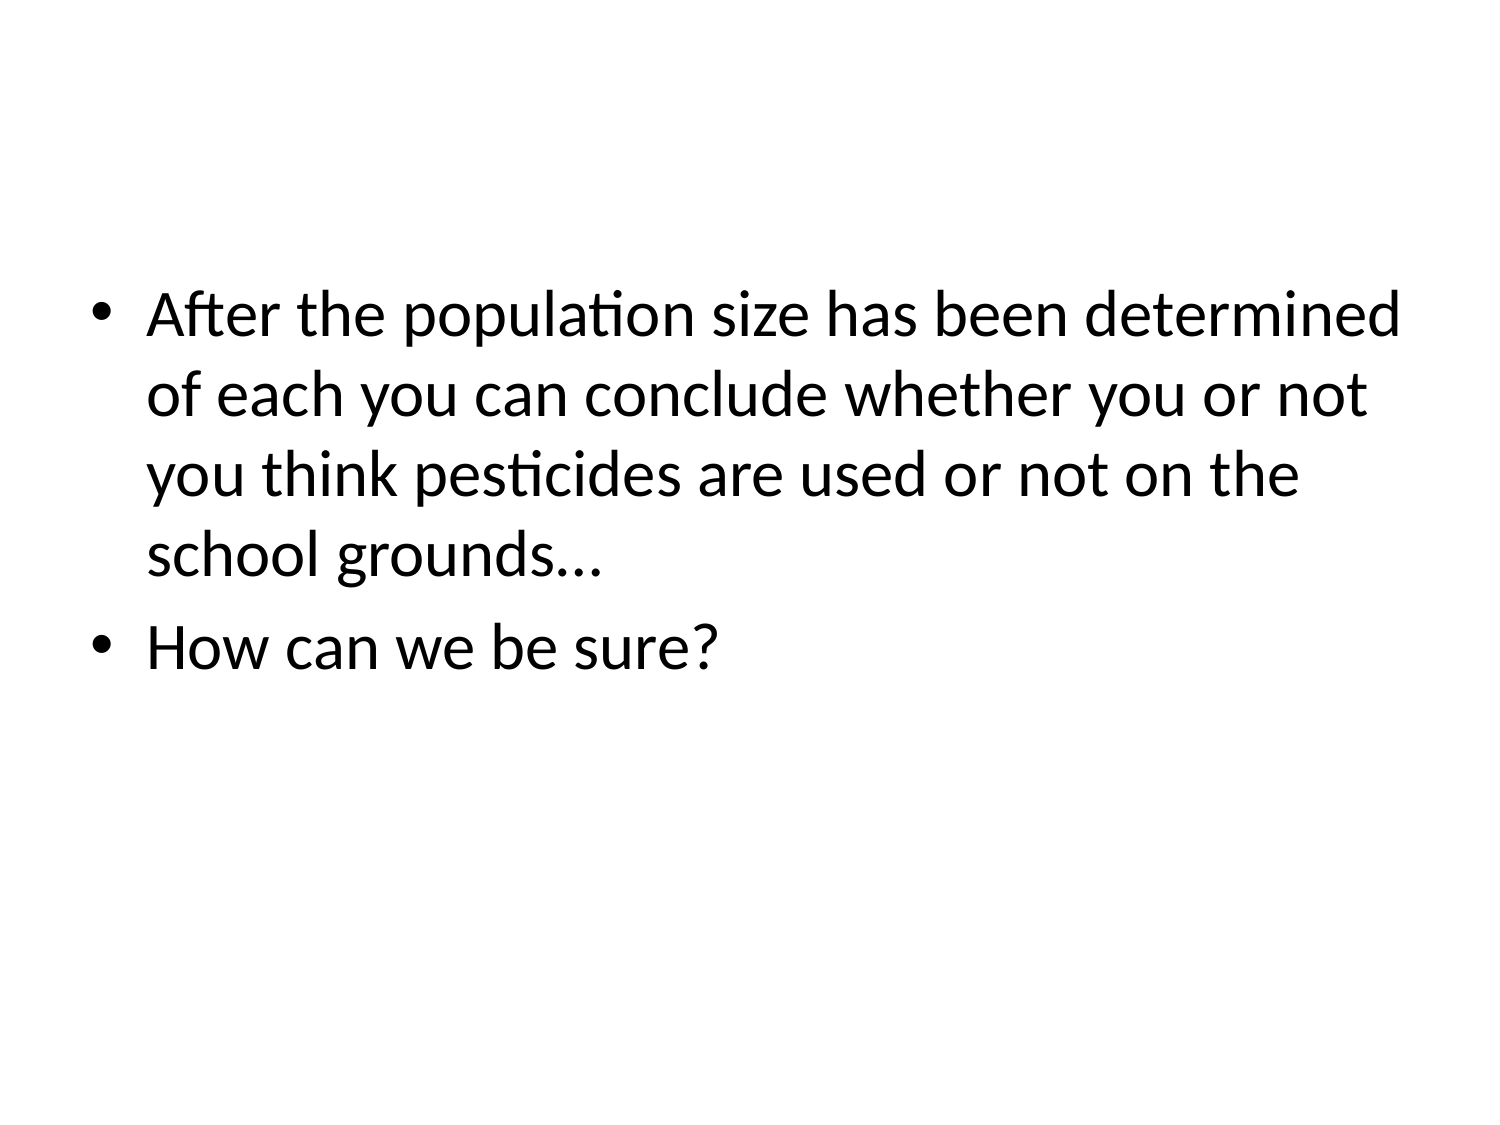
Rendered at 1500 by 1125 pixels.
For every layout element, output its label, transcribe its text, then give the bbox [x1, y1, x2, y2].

list After the population size has been determined of each you can conclude whether you or not you think pesticides are used or not on the school grounds… How can we be sure? [75, 262, 1425, 1005]
